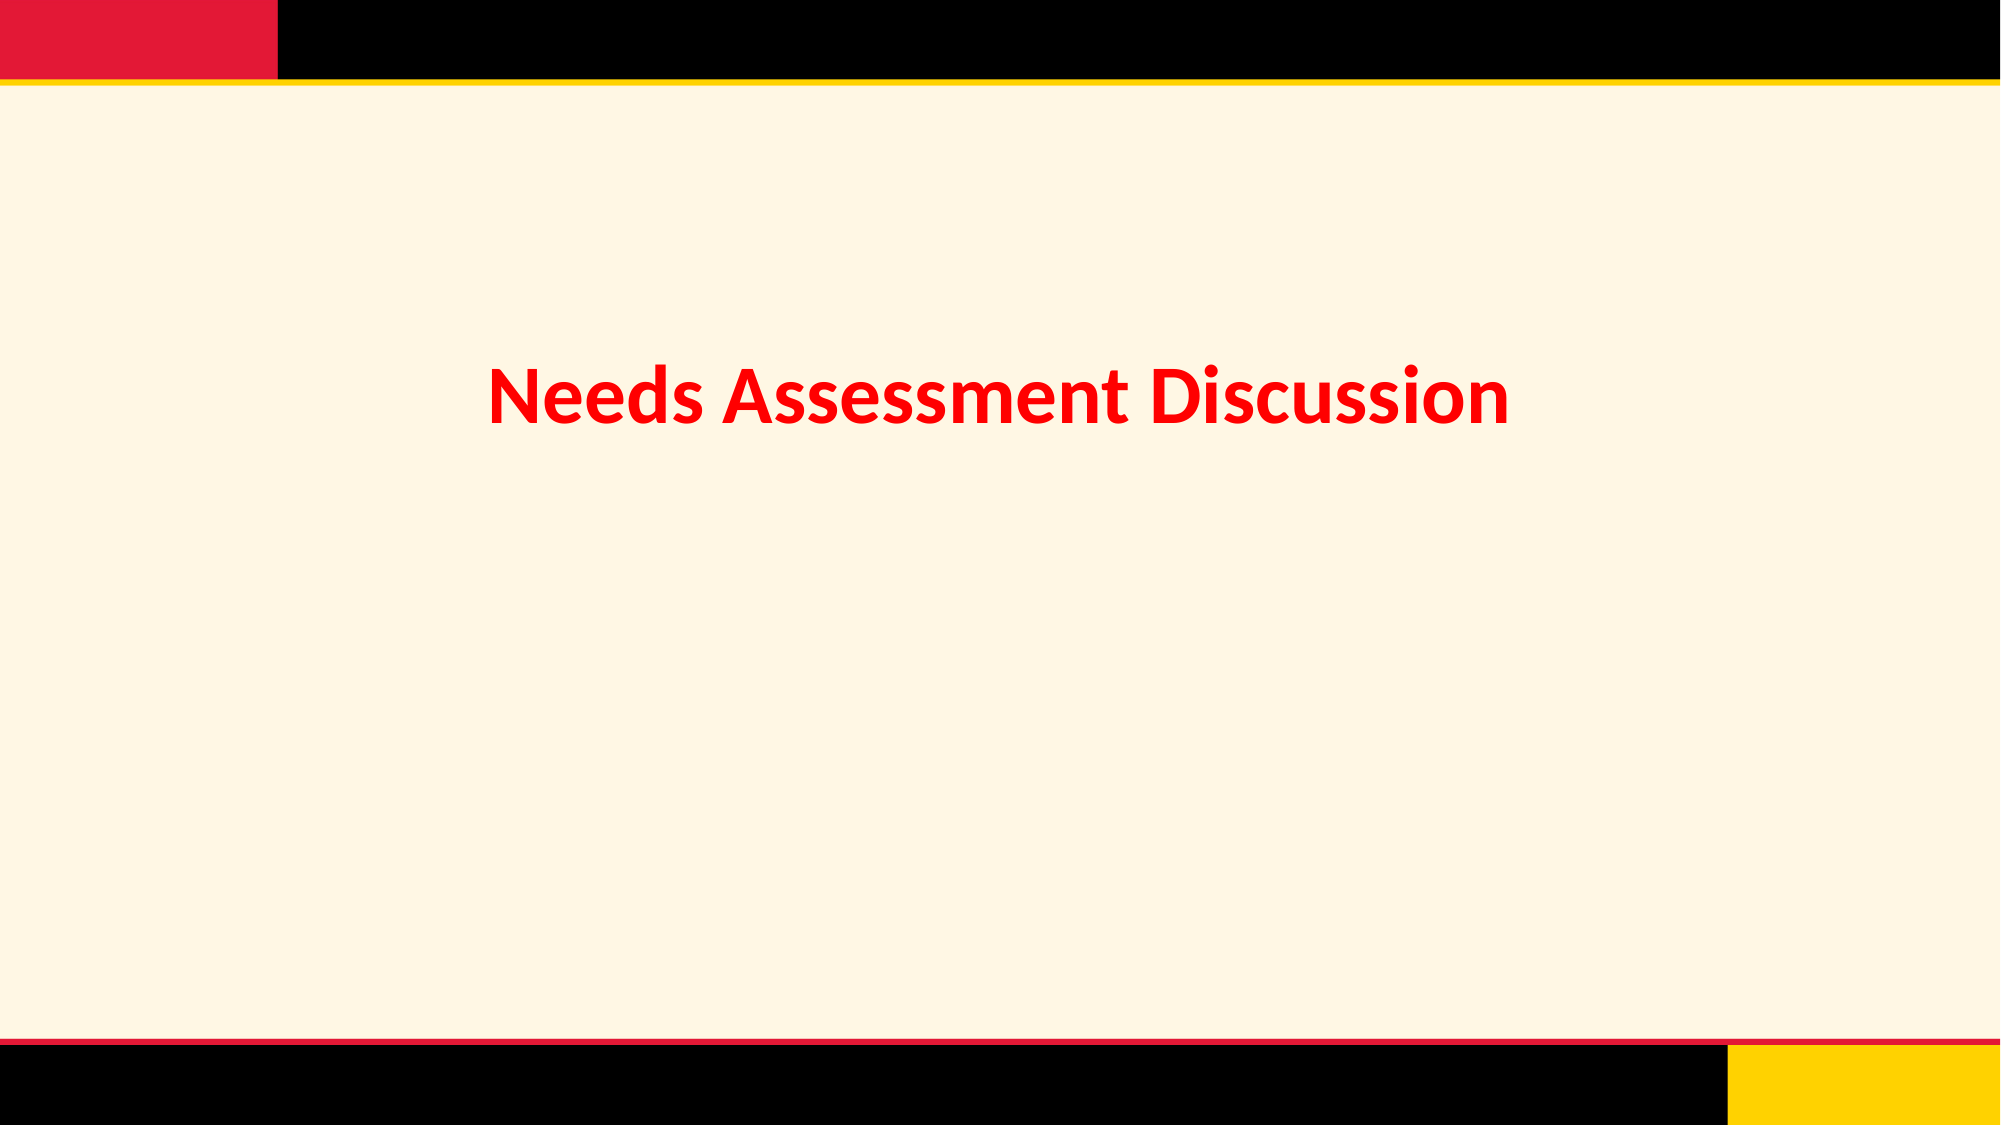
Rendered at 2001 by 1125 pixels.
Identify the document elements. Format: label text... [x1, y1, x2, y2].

picture [0, 0, 2001, 1125]
list Needs Assessment Discussion [99, 333, 1900, 1005]
